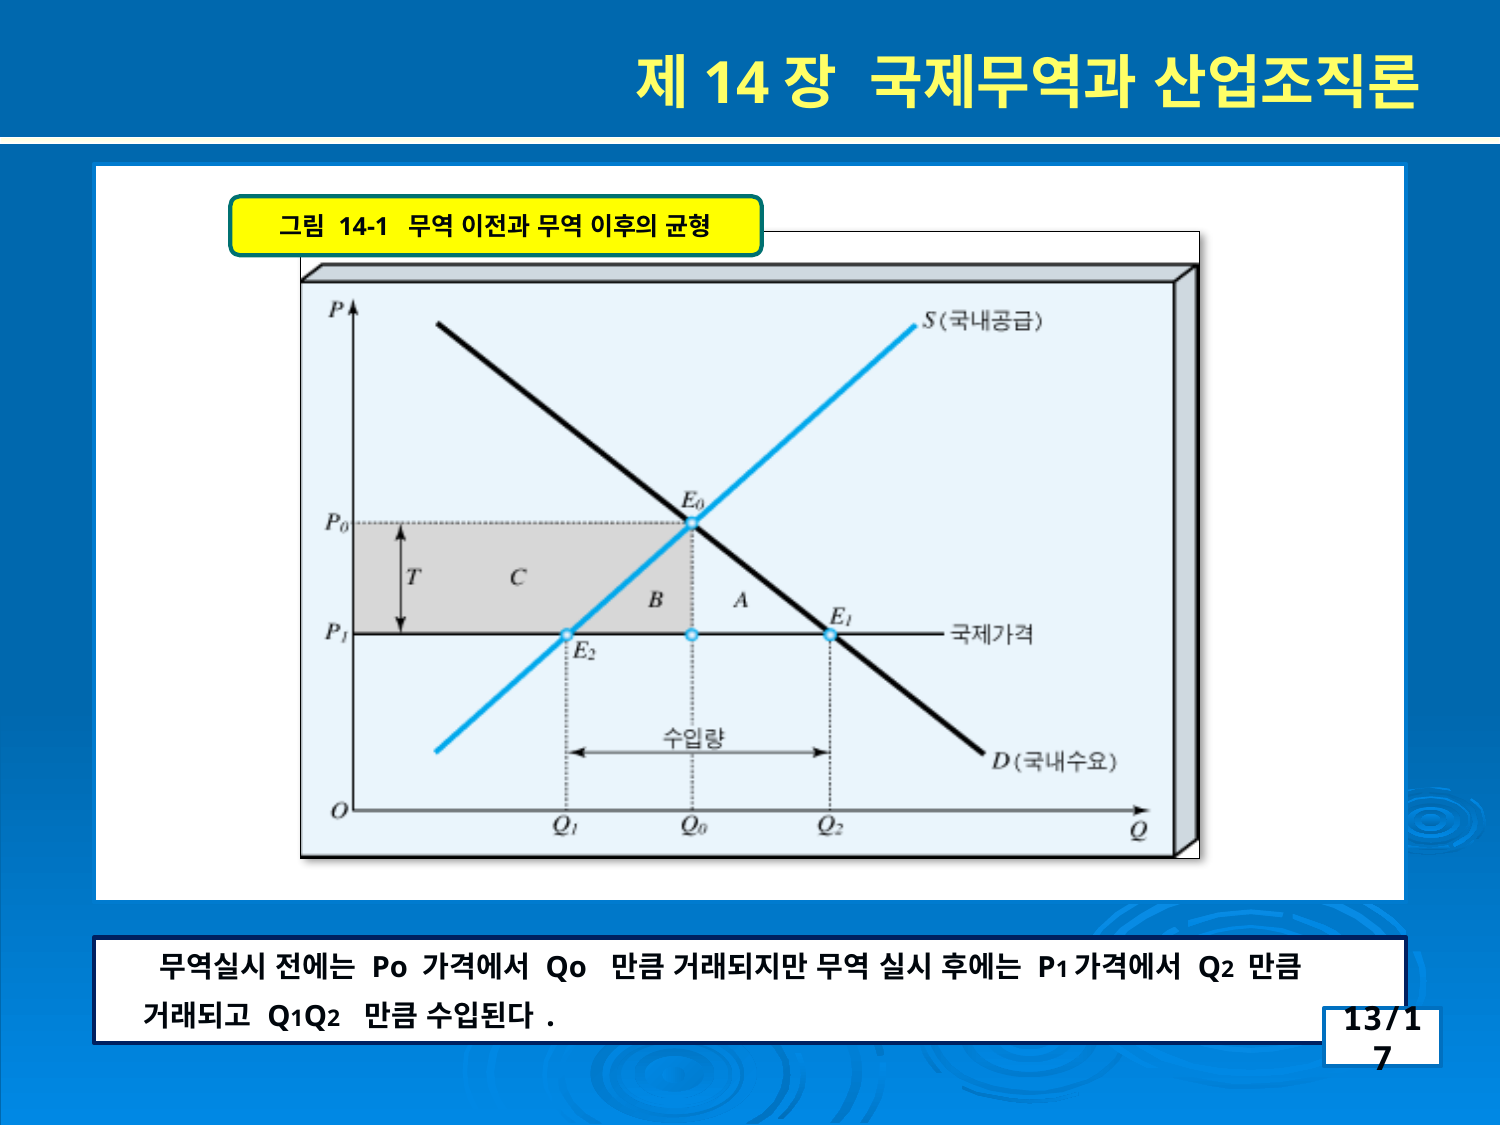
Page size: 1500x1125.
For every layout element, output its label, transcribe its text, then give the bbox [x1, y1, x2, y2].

text_box [92, 162, 1408, 904]
text_box 그림 14-1 무역 이전과 무역 이후의 균형 [228, 194, 764, 258]
text_box [0, 137, 1500, 144]
text_box 13/17 [1322, 1006, 1443, 1068]
picture [300, 231, 1200, 858]
text_box 무역실시 전에는 Po 가격에서 Qo 만큼 거래되지만 무역 실시 후에는 P1가격에서 Q2 만큼 거래되고 Q1Q2 만큼 수입된다. [92, 935, 1408, 1045]
text_box 제14장 국제무역과 산업조직론 [621, 37, 1477, 123]
